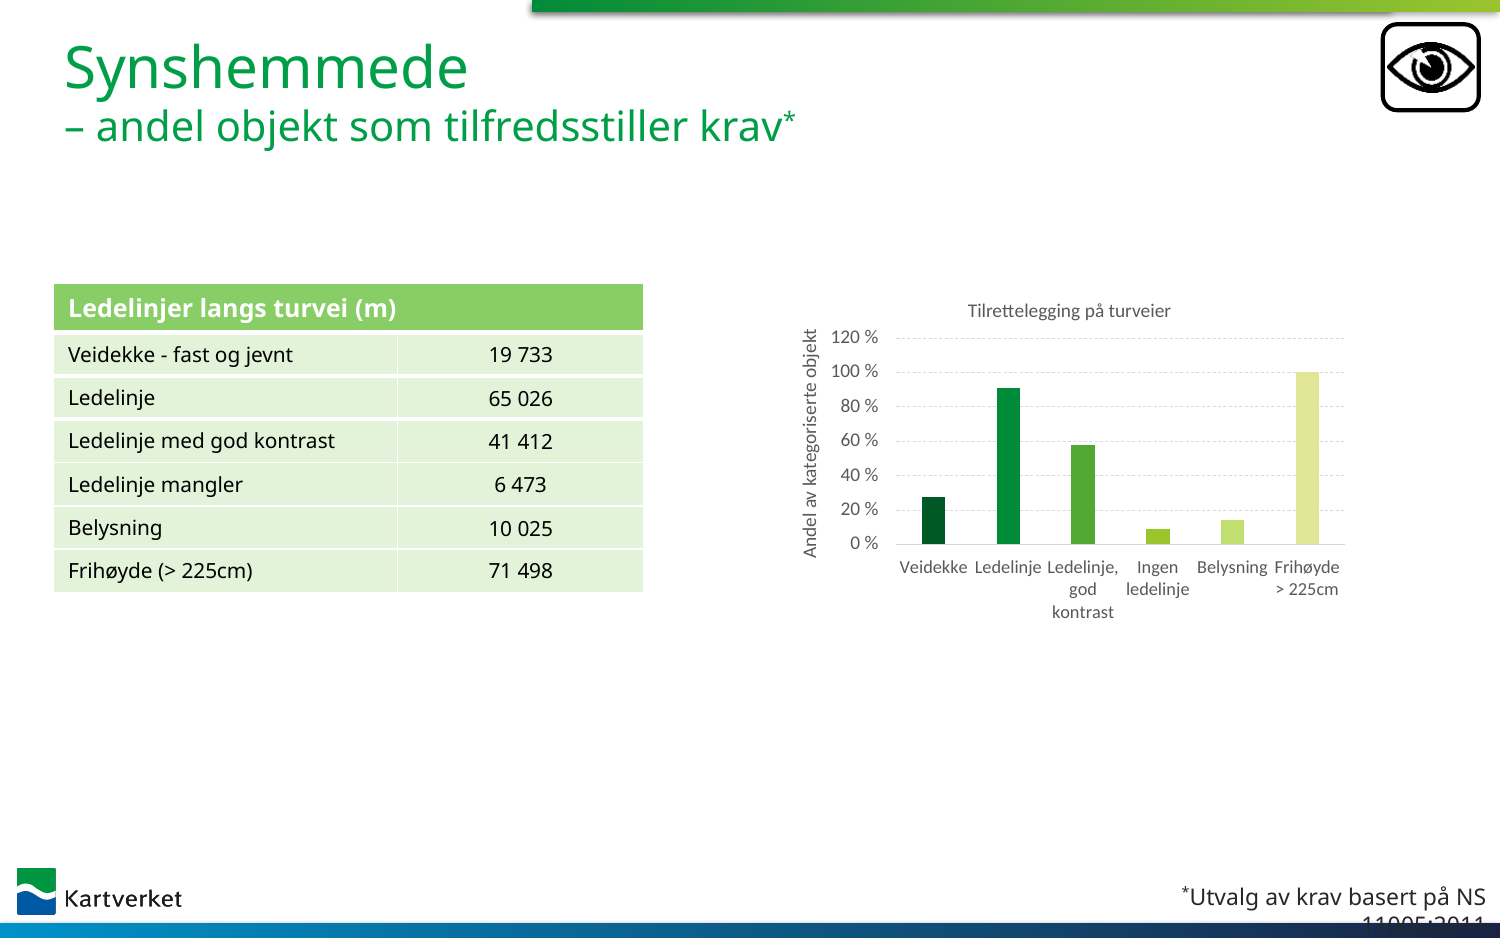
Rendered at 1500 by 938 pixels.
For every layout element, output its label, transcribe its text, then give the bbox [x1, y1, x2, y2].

text_box Synshemmede – andel objekt som tilfredsstiller krav* [49, 24, 1431, 158]
table_cell Veidekke - fast og jevnt [54, 335, 397, 374]
table_cell Frihøyde (> 225cm) [54, 550, 397, 592]
table_cell 41 412 [398, 421, 643, 462]
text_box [1382, 24, 1480, 111]
table_cell 6 473 [398, 463, 643, 505]
text_box *Utvalg av krav basert på NS 11005:2011 [1068, 873, 1500, 938]
table_cell Ledelinje [54, 378, 397, 417]
table_cell 65 026 [398, 378, 643, 417]
table_cell 10 025 [398, 507, 643, 548]
table_cell Belysning [54, 507, 397, 548]
table_cell 71 498 [398, 550, 643, 592]
picture [791, 291, 1348, 630]
table_cell Ledelinje med god kontrast [54, 421, 397, 462]
table_cell Ledelinje mangler [54, 463, 397, 505]
table_cell 19 733 [398, 335, 643, 374]
table_header Ledelinjer langs turvei (m) [54, 284, 643, 330]
